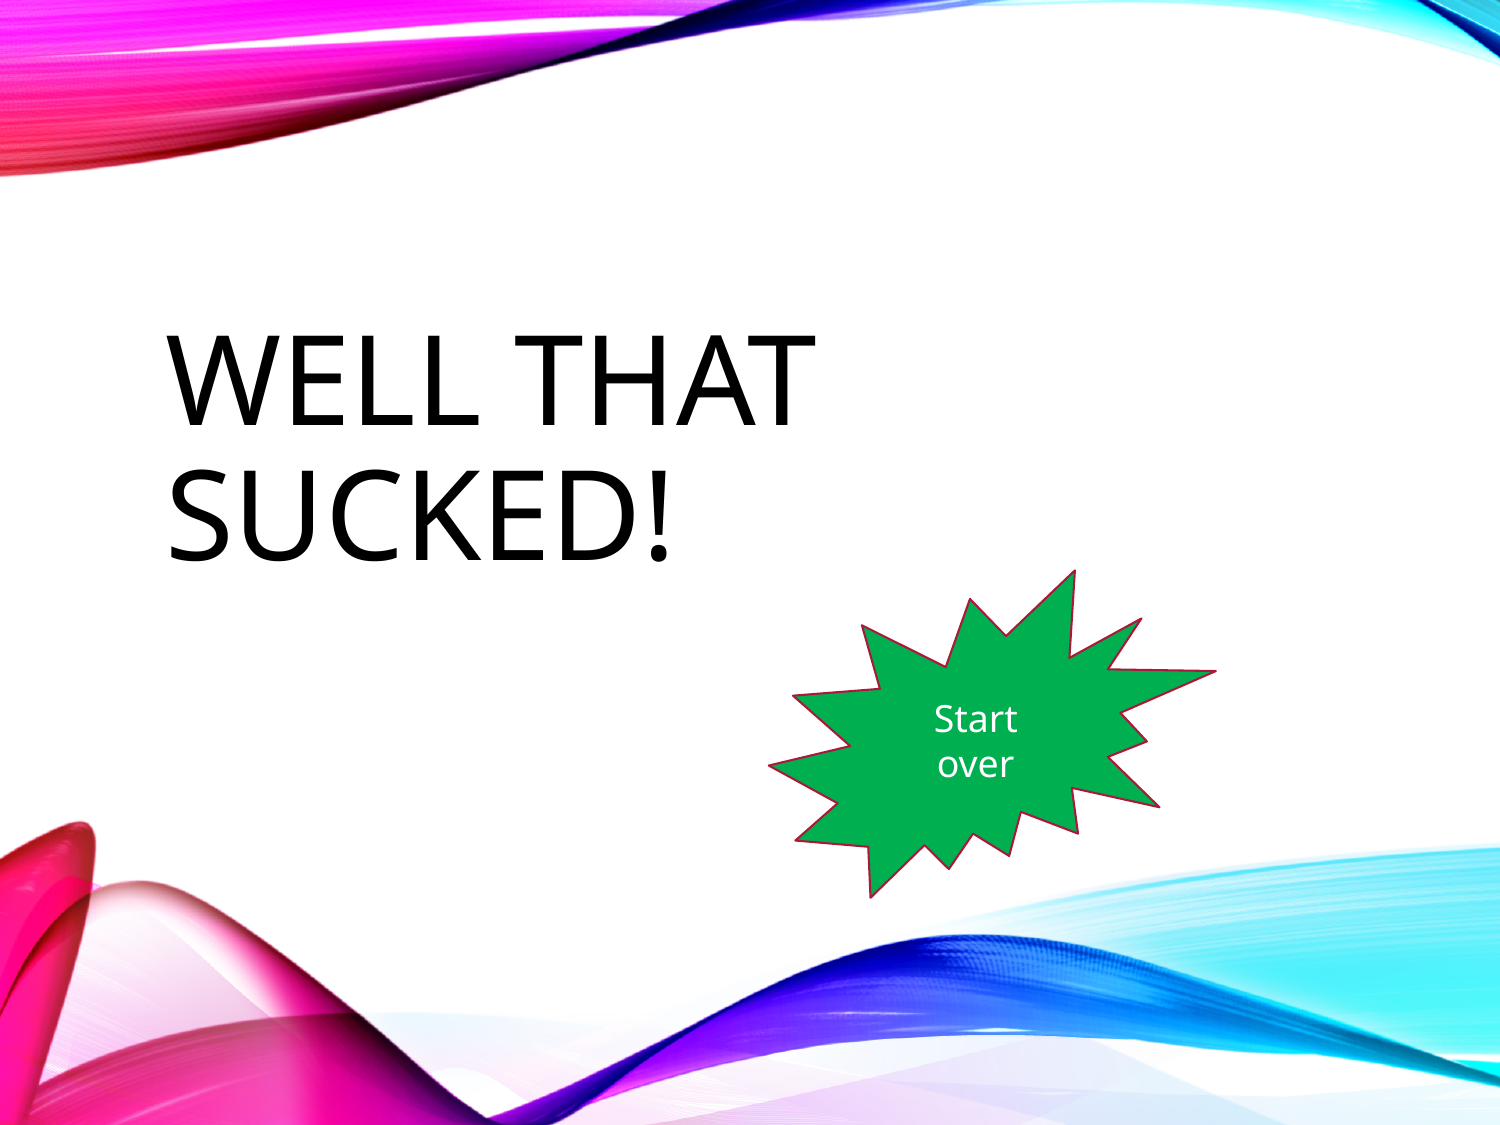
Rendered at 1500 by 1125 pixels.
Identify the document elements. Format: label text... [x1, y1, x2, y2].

text_box Start over [767, 569, 1217, 899]
picture [0, 0, 1500, 178]
title Well that sucked! [150, 295, 1350, 596]
picture [0, 819, 1500, 1125]
